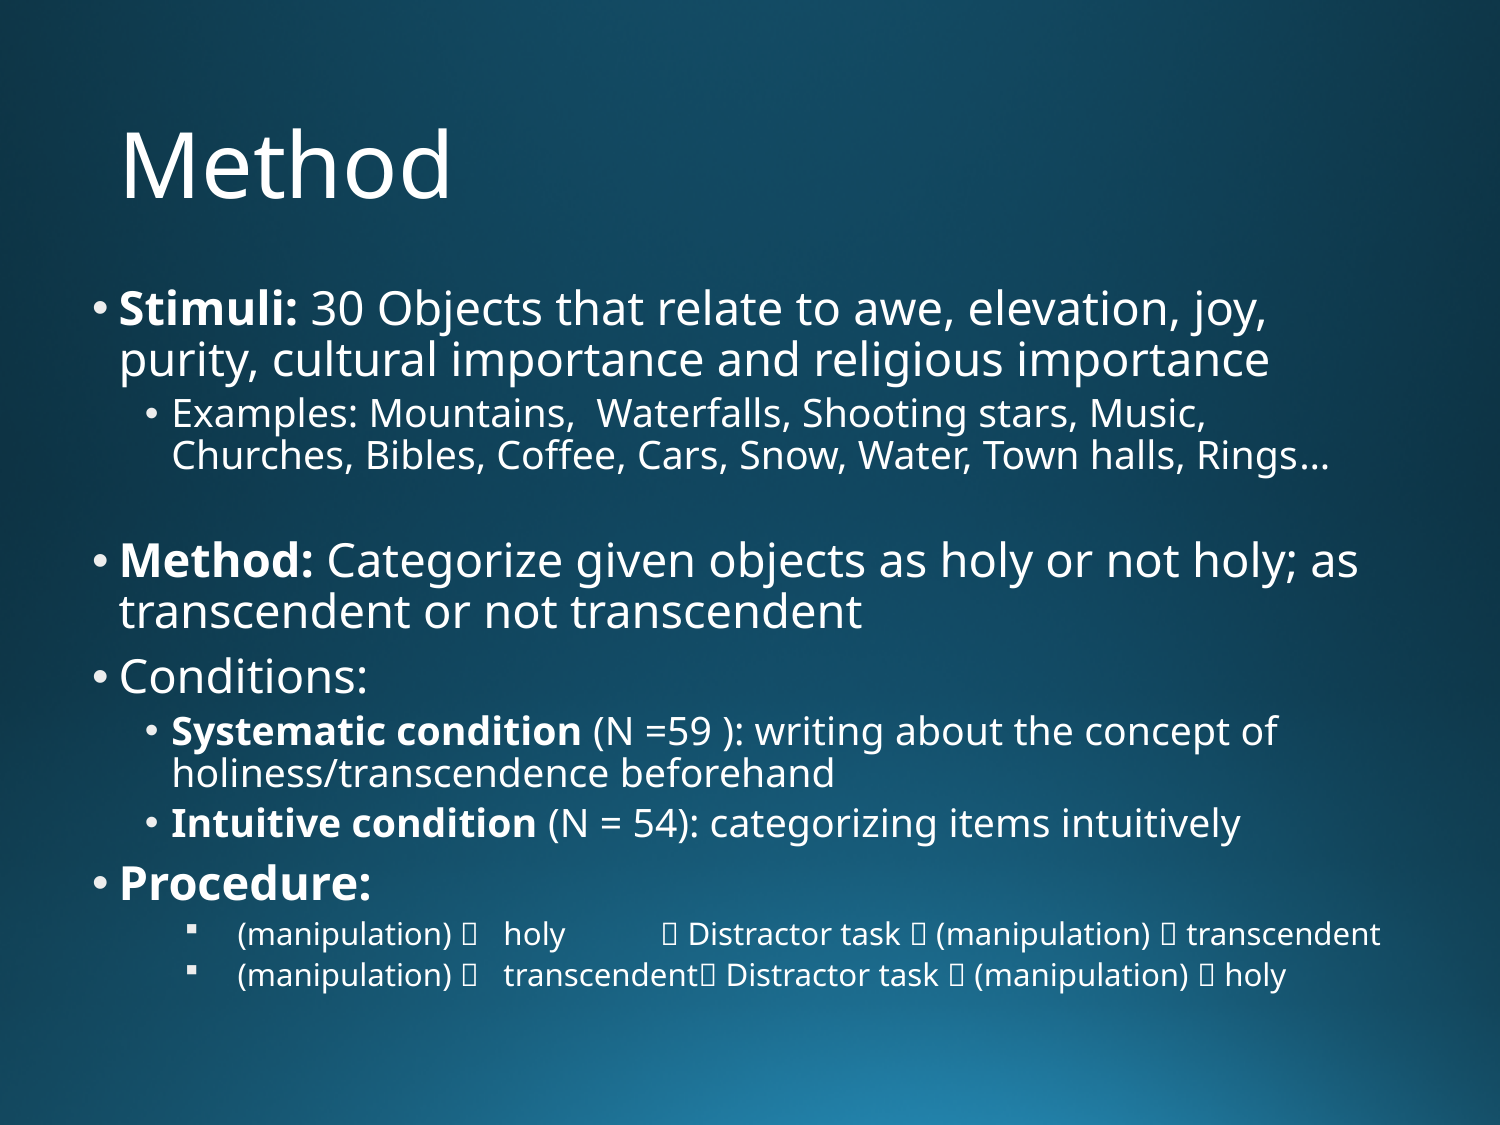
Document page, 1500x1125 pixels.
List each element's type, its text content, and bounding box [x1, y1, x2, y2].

list Stimuli: 30 Objects that relate to awe, elevation, joy, purity, cultural importance and religious importance Examples: Mountains, Waterfalls, Shooting stars, Music, Churches, Bibles, Coffee, Cars, Snow, Water, Town halls, Rings… Method: Categorize given objects as holy or not holy; as transcendent or not transcendent Conditions: Systematic condition (N =59 ): writing about the concept of holiness/transcendence beforehand Intuitive condition (N = 54): categorizing items intuitively Procedure: (manipulation)  holy  Distractor task  (manipulation)  transcendent (manipulation)  transcendent Distractor task  (manipulation)  holy [77, 277, 1397, 1034]
picture [0, 0, 1500, 1125]
title Method [103, 59, 1397, 277]
